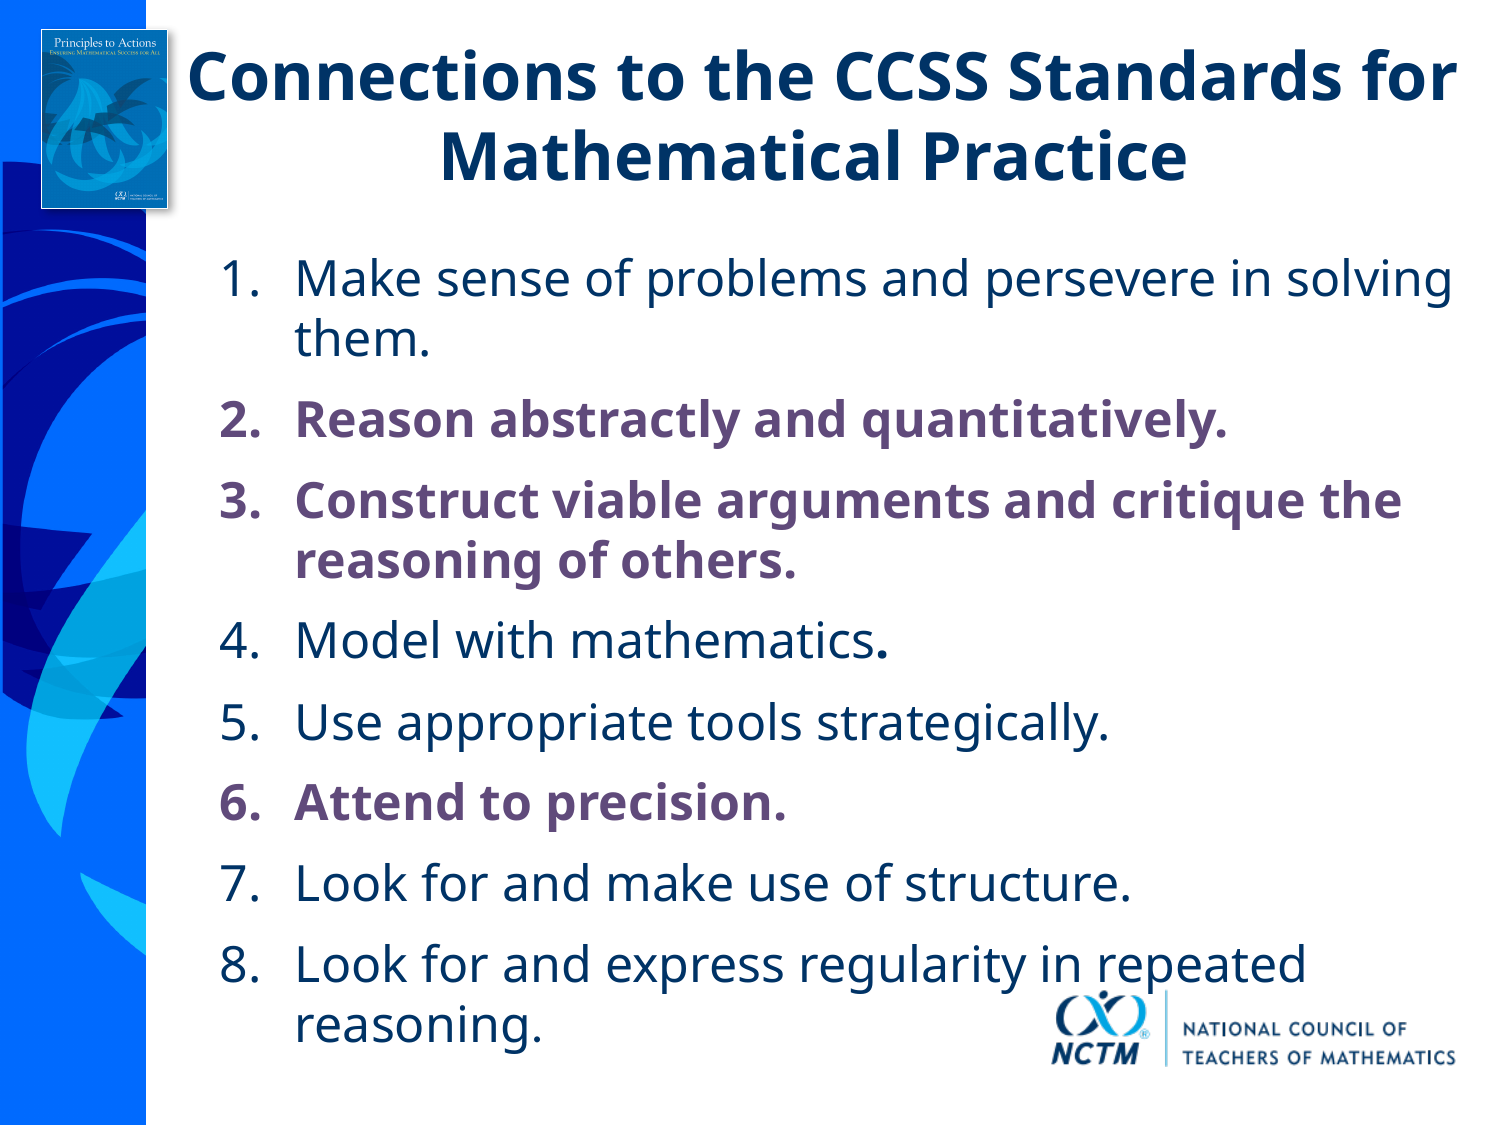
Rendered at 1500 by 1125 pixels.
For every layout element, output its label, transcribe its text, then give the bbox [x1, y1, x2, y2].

picture [0, 0, 168, 1125]
text_box Connections to the CCSS Standards for Mathematical Practice [150, 0, 1500, 163]
text_box Make sense of problems and persevere in solving them. Reason abstractly and quantitatively. Construct viable arguments and critique the reasoning of others. Model with mathematics. Use appropriate tools strategically. Attend to precision. Look for and make use of structure. Look for and express regularity in repeated reasoning. [167, 238, 1500, 970]
picture [1034, 969, 1474, 1085]
